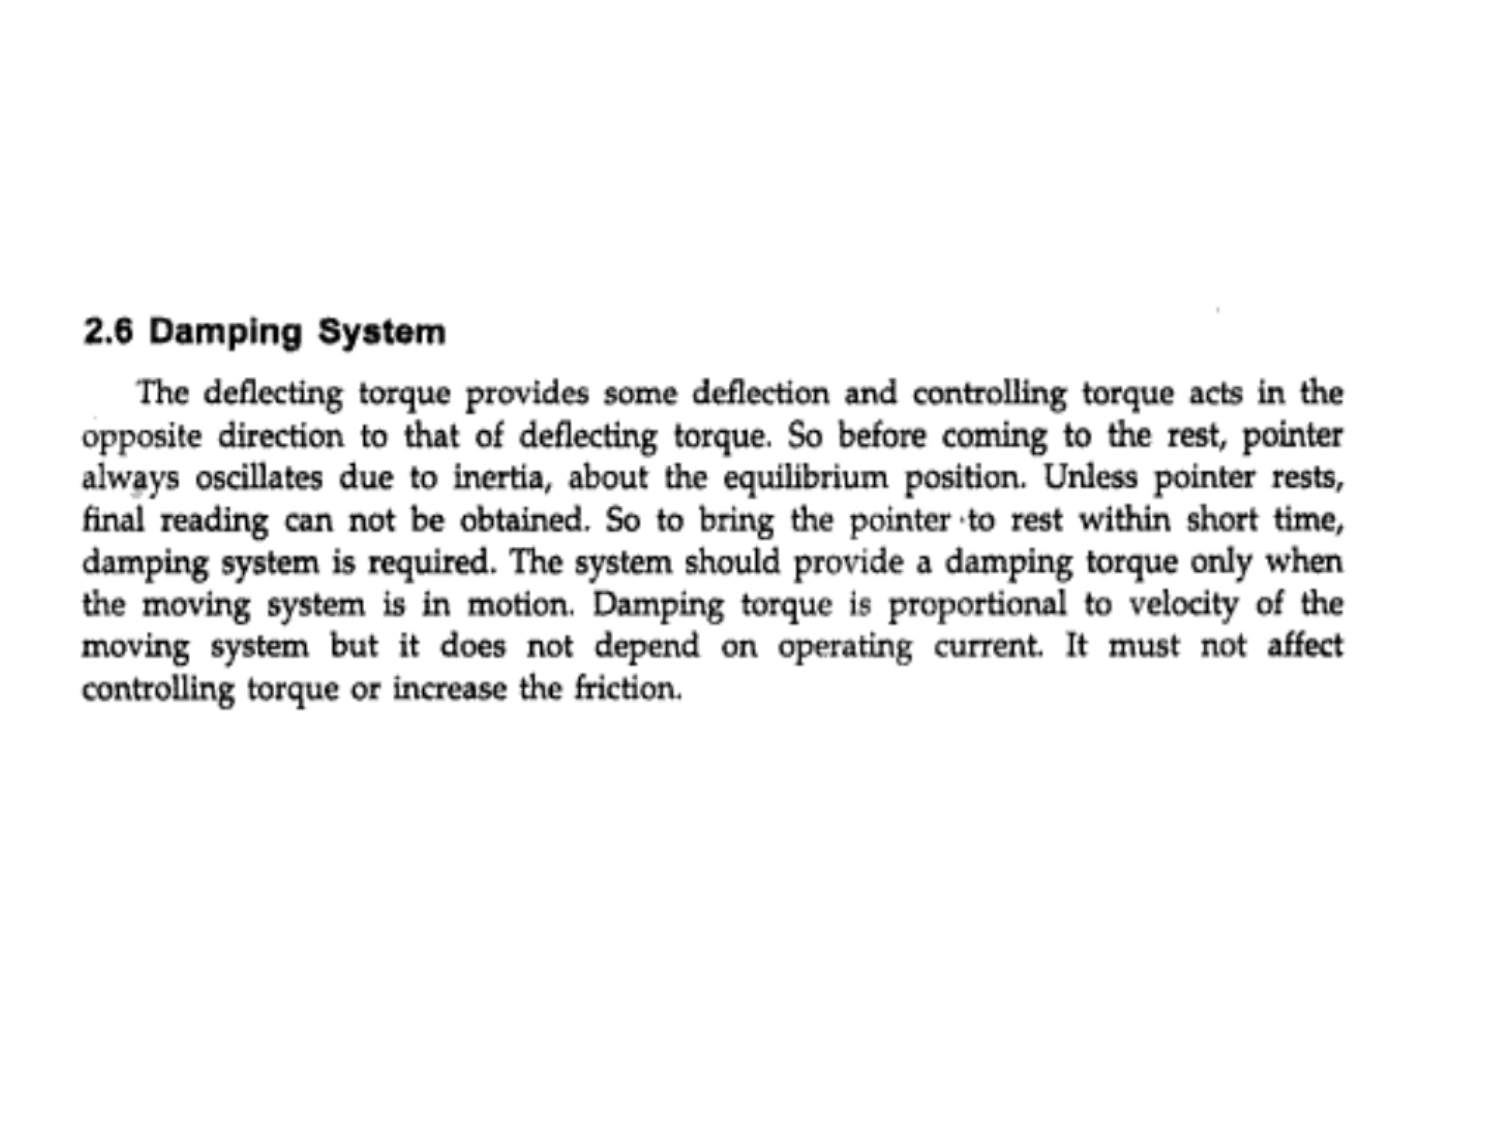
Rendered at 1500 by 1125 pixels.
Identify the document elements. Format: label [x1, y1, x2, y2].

list [74, 299, 1351, 726]
